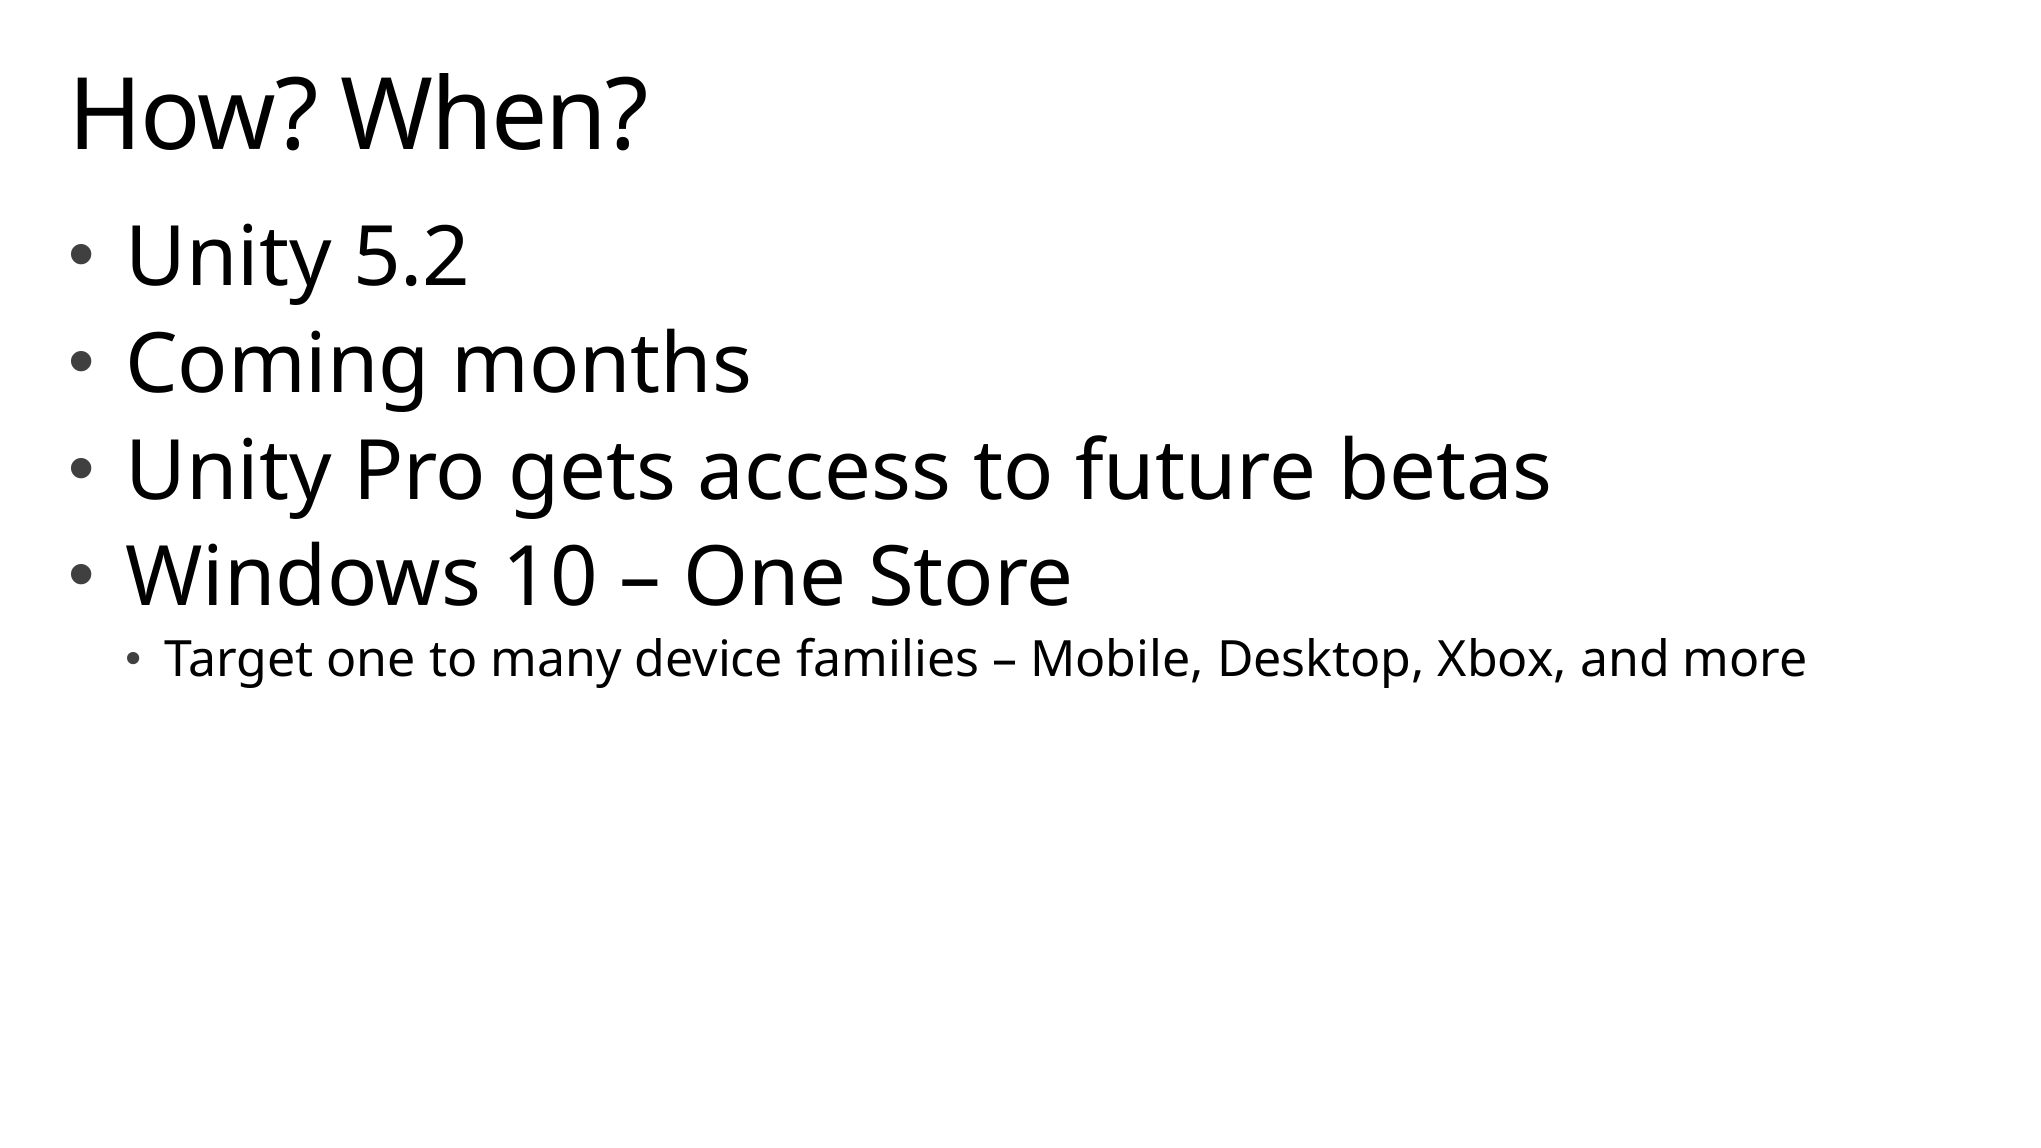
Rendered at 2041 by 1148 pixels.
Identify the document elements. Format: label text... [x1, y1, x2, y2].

list Unity 5.2 Coming months Unity Pro gets access to future betas Windows 10 – One Store Target one to many device families – Mobile, Desktop, Xbox, and more [45, 199, 1996, 720]
title How? When? [45, 48, 1996, 199]
